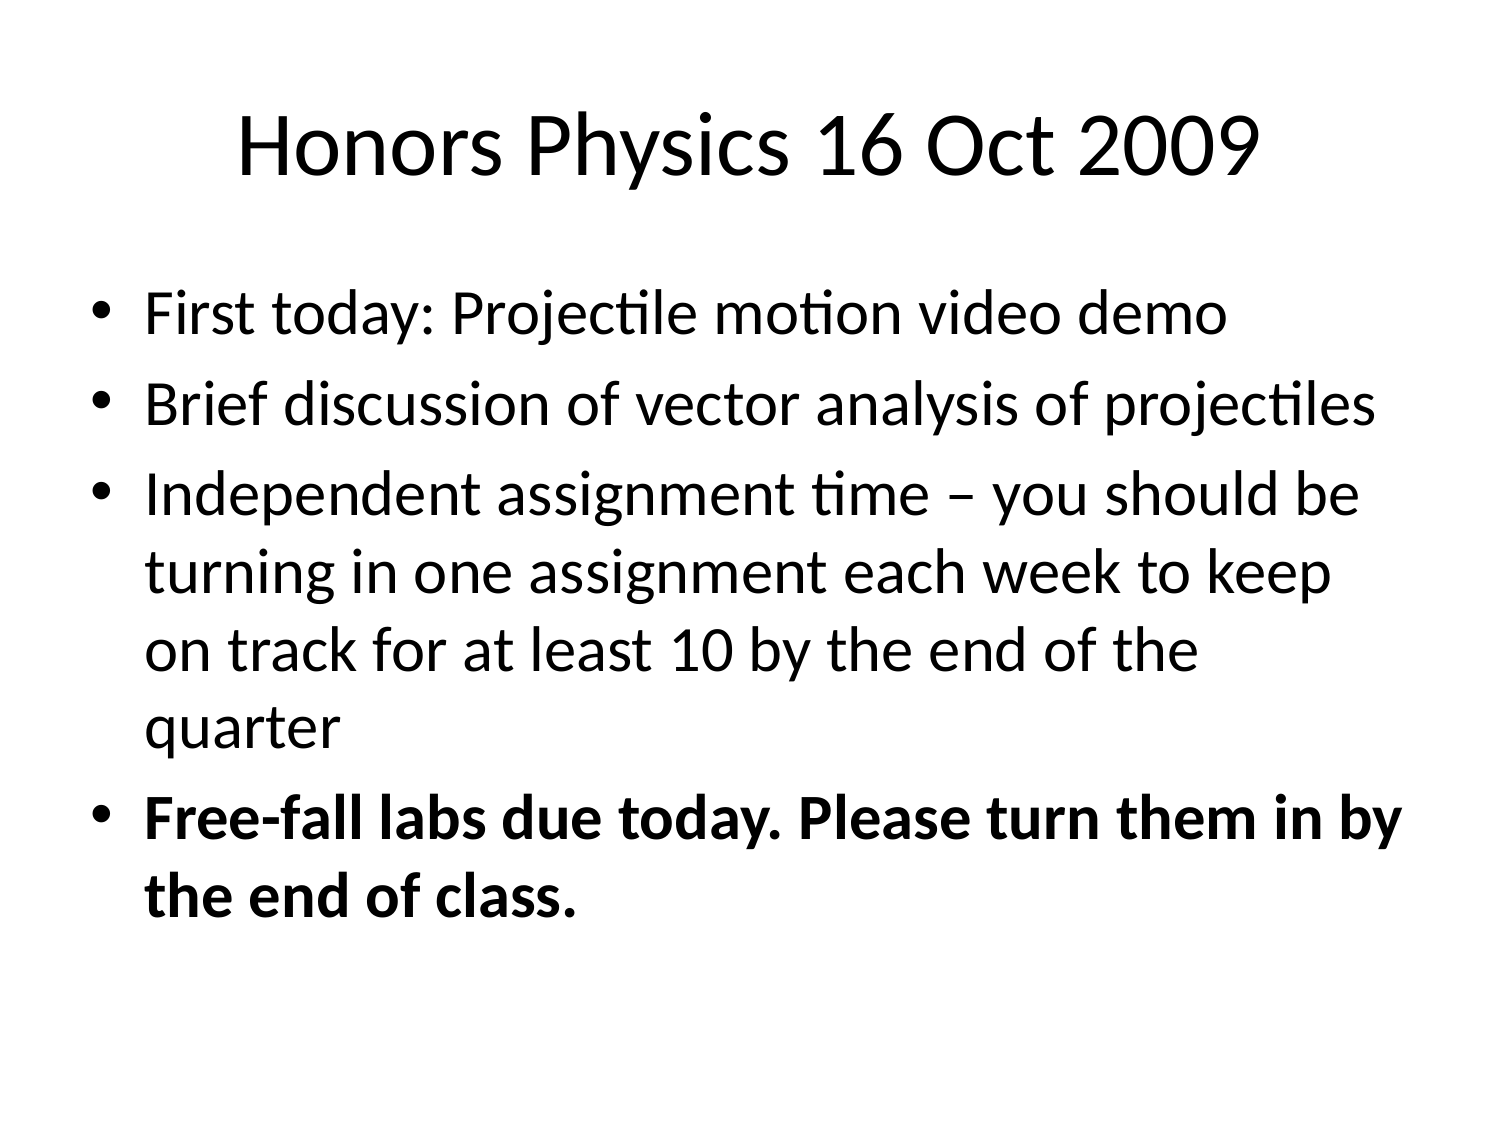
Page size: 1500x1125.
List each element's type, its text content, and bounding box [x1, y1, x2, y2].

list First today: Projectile motion video demo Brief discussion of vector analysis of projectiles Independent assignment time – you should be turning in one assignment each week to keep on track for at least 10 by the end of the quarter Free-fall labs due today. Please turn them in by the end of class. [75, 262, 1425, 1005]
title Honors Physics 16 Oct 2009 [75, 45, 1425, 233]
